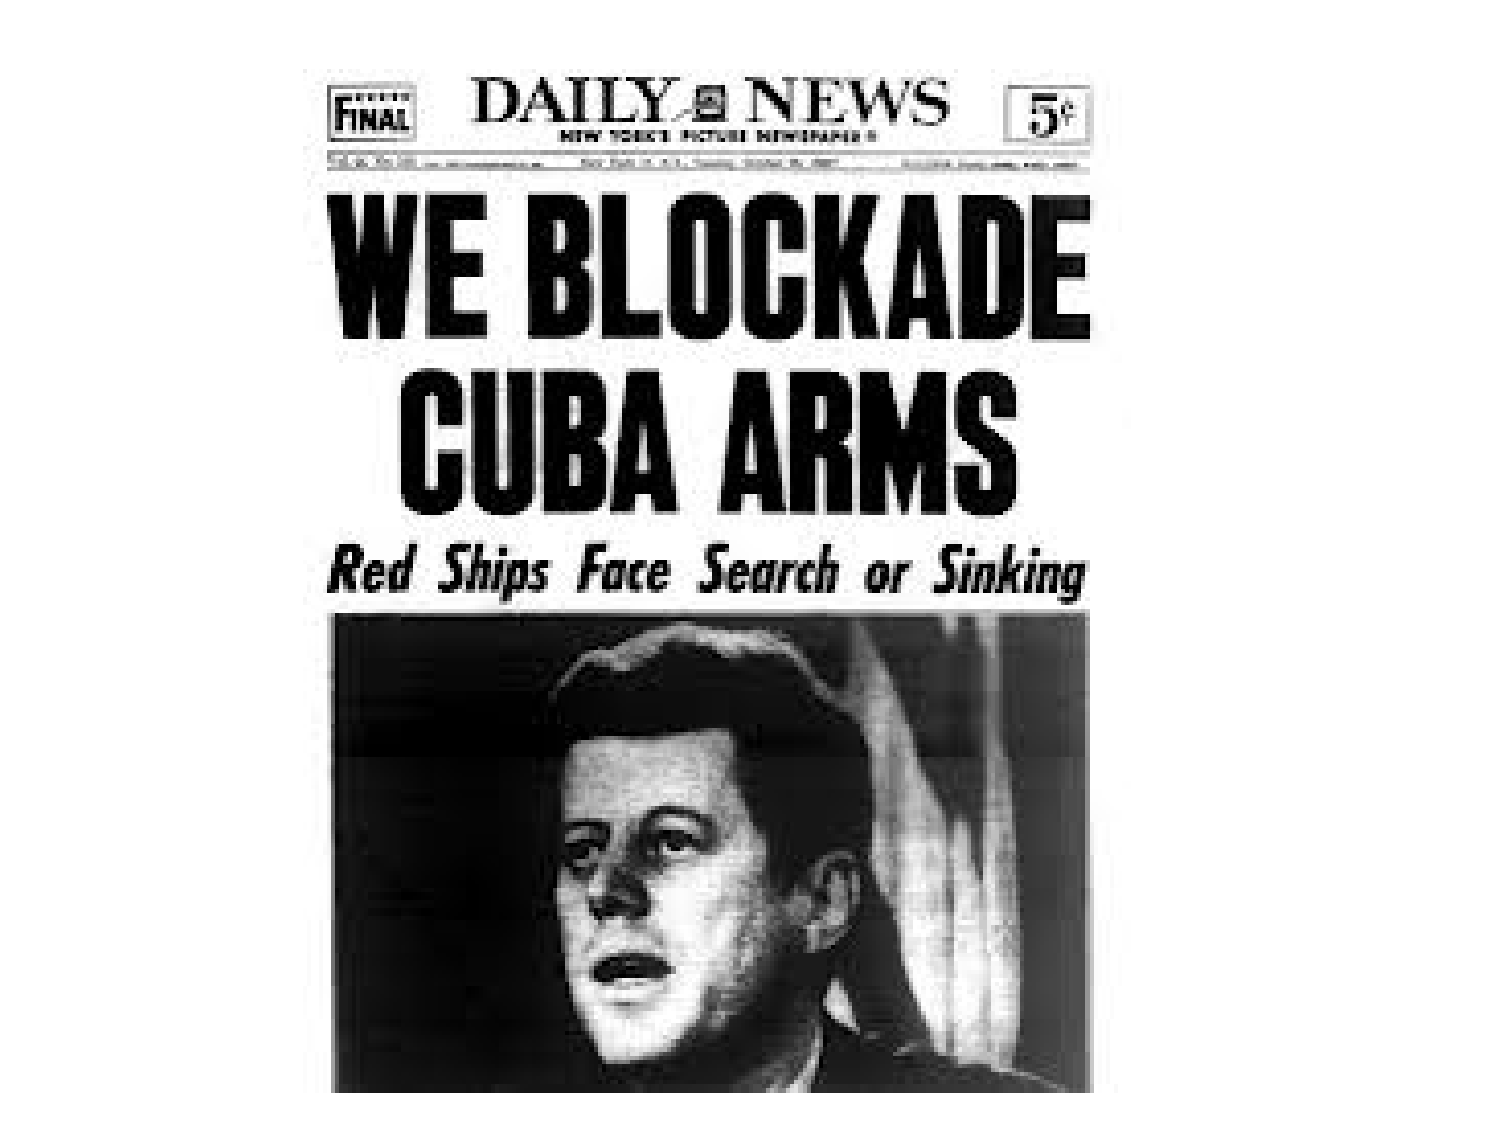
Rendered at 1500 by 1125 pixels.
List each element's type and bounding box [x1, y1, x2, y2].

picture [303, 69, 1132, 1094]
